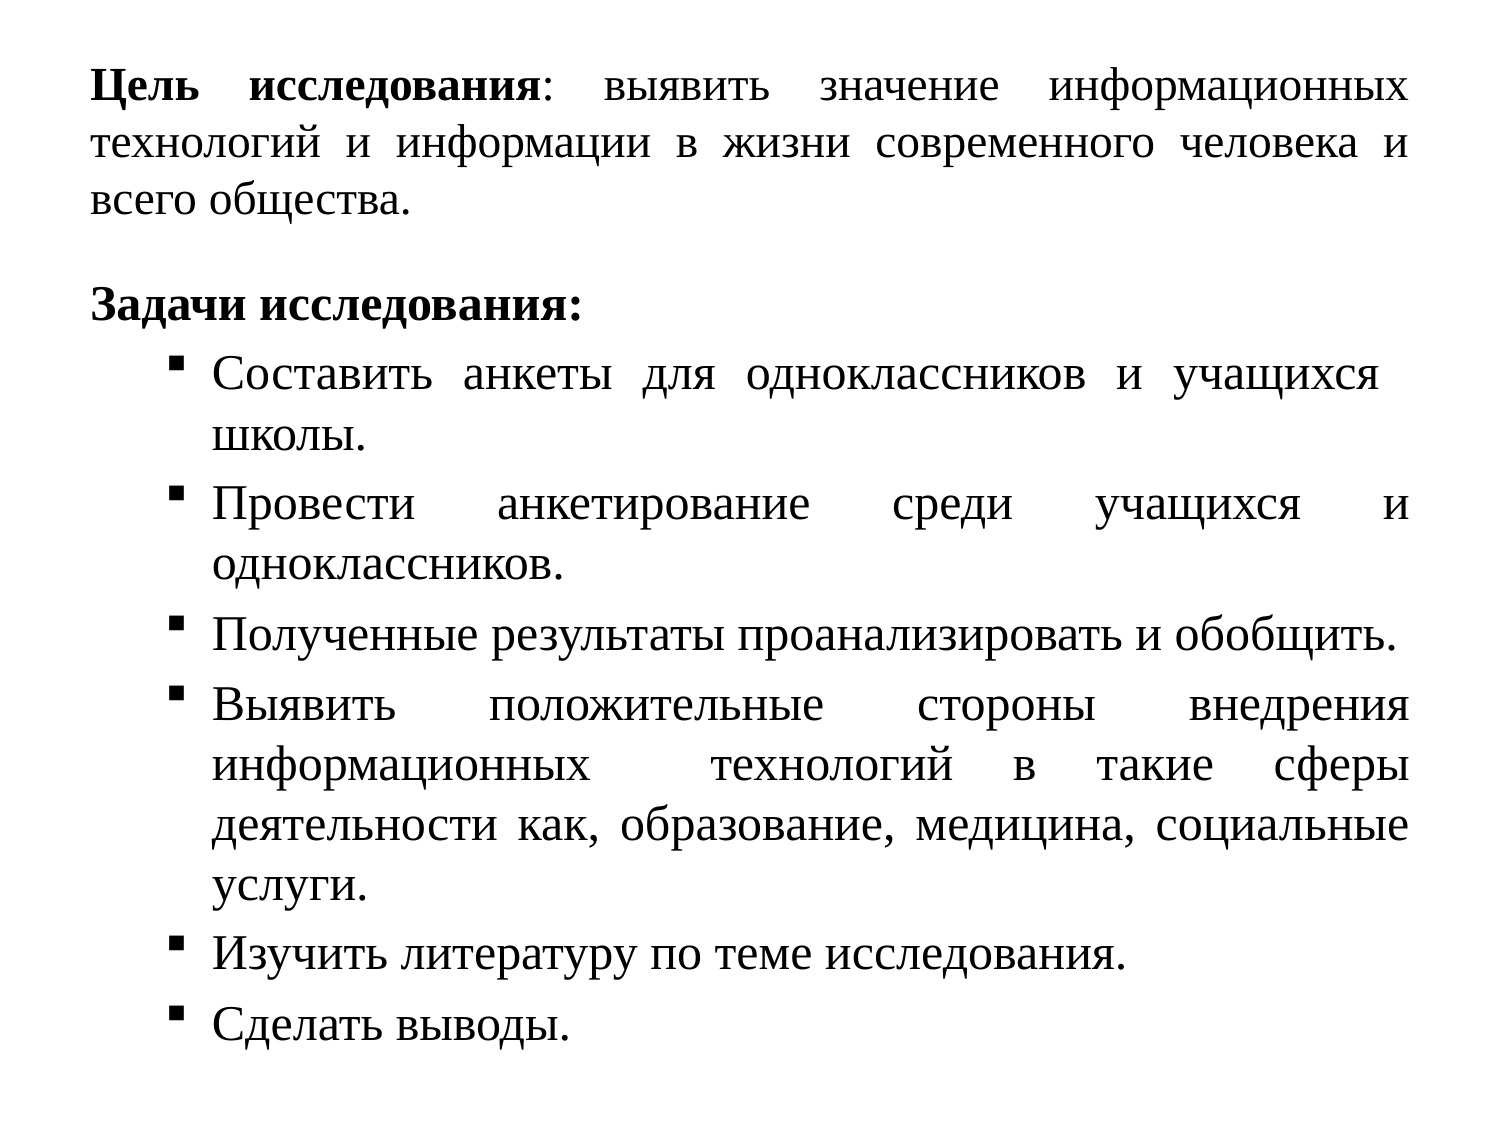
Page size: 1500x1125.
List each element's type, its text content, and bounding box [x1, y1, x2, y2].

list Задачи исследования: Составить анкеты для одноклассников и учащихся школы. Провести анкетирование среди учащихся и одноклассников. Полученные результаты проанализировать и обобщить. Выявить положительные стороны внедрения информационных технологий в такие сферы деятельности как, образование, медицина, социальные услуги. Изучить литературу по теме исследования. Сделать выводы. [75, 262, 1425, 1005]
title Цель исследования: выявить значение информационных технологий и информации в жизни современного человека и всего общества. [75, 45, 1425, 233]
